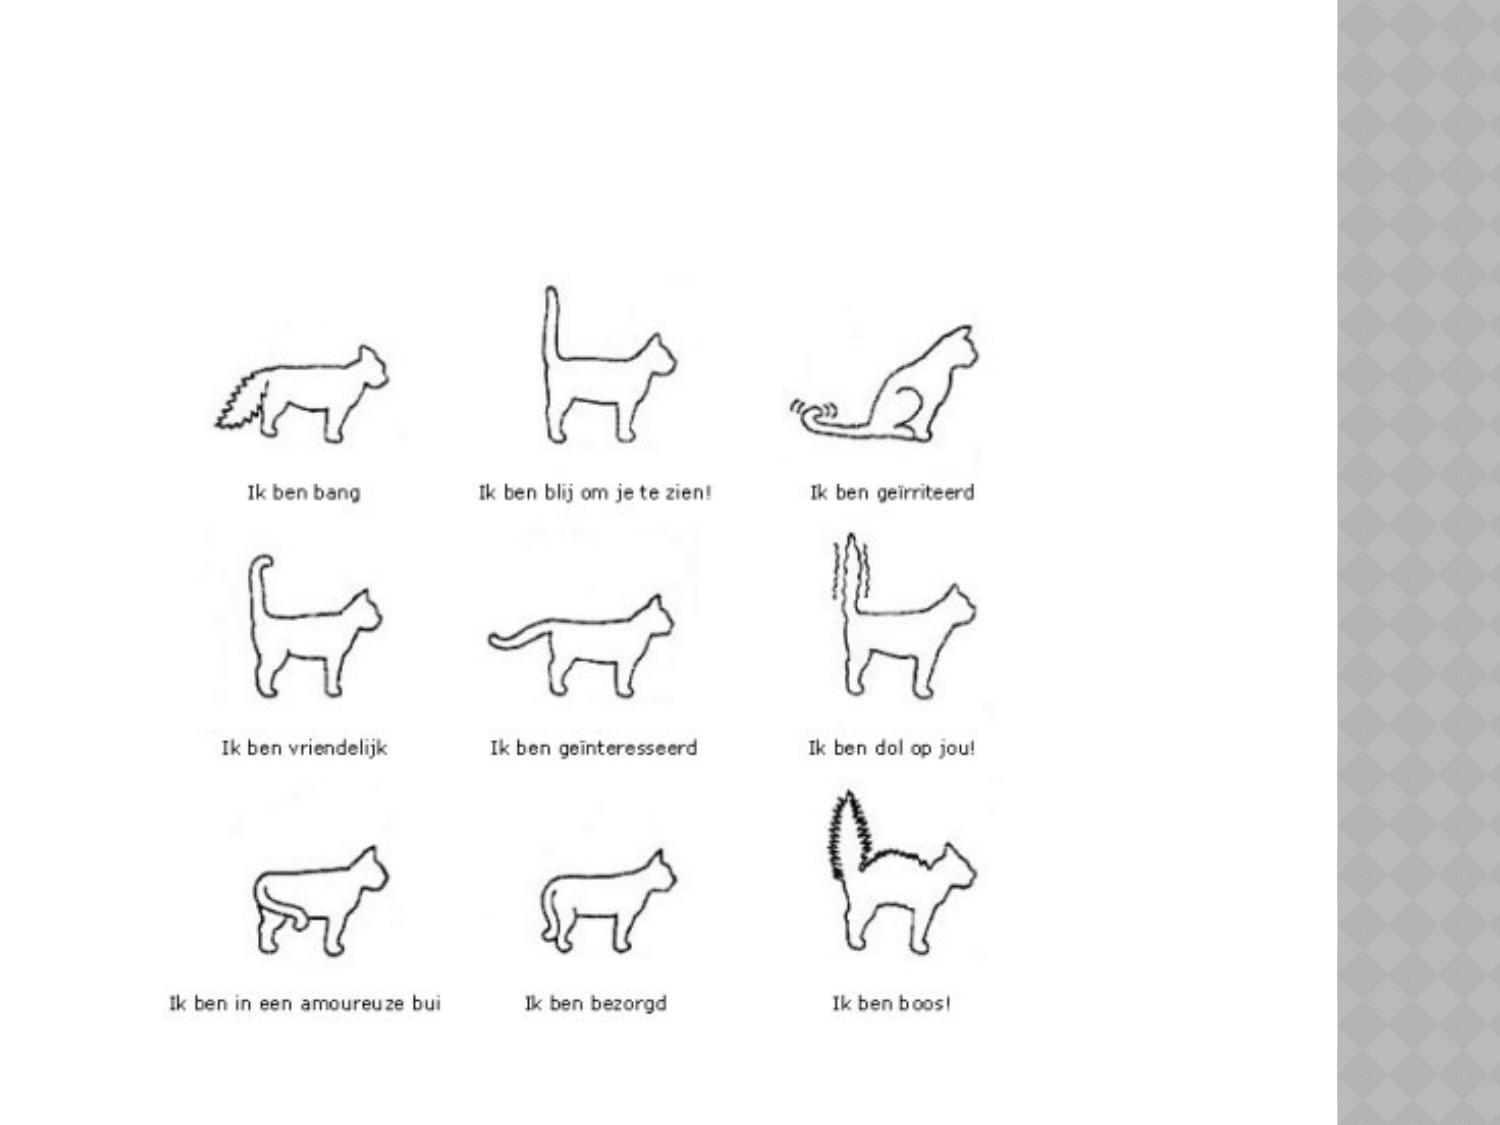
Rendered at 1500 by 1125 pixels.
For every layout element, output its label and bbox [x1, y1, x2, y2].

picture [147, 255, 1126, 1055]
